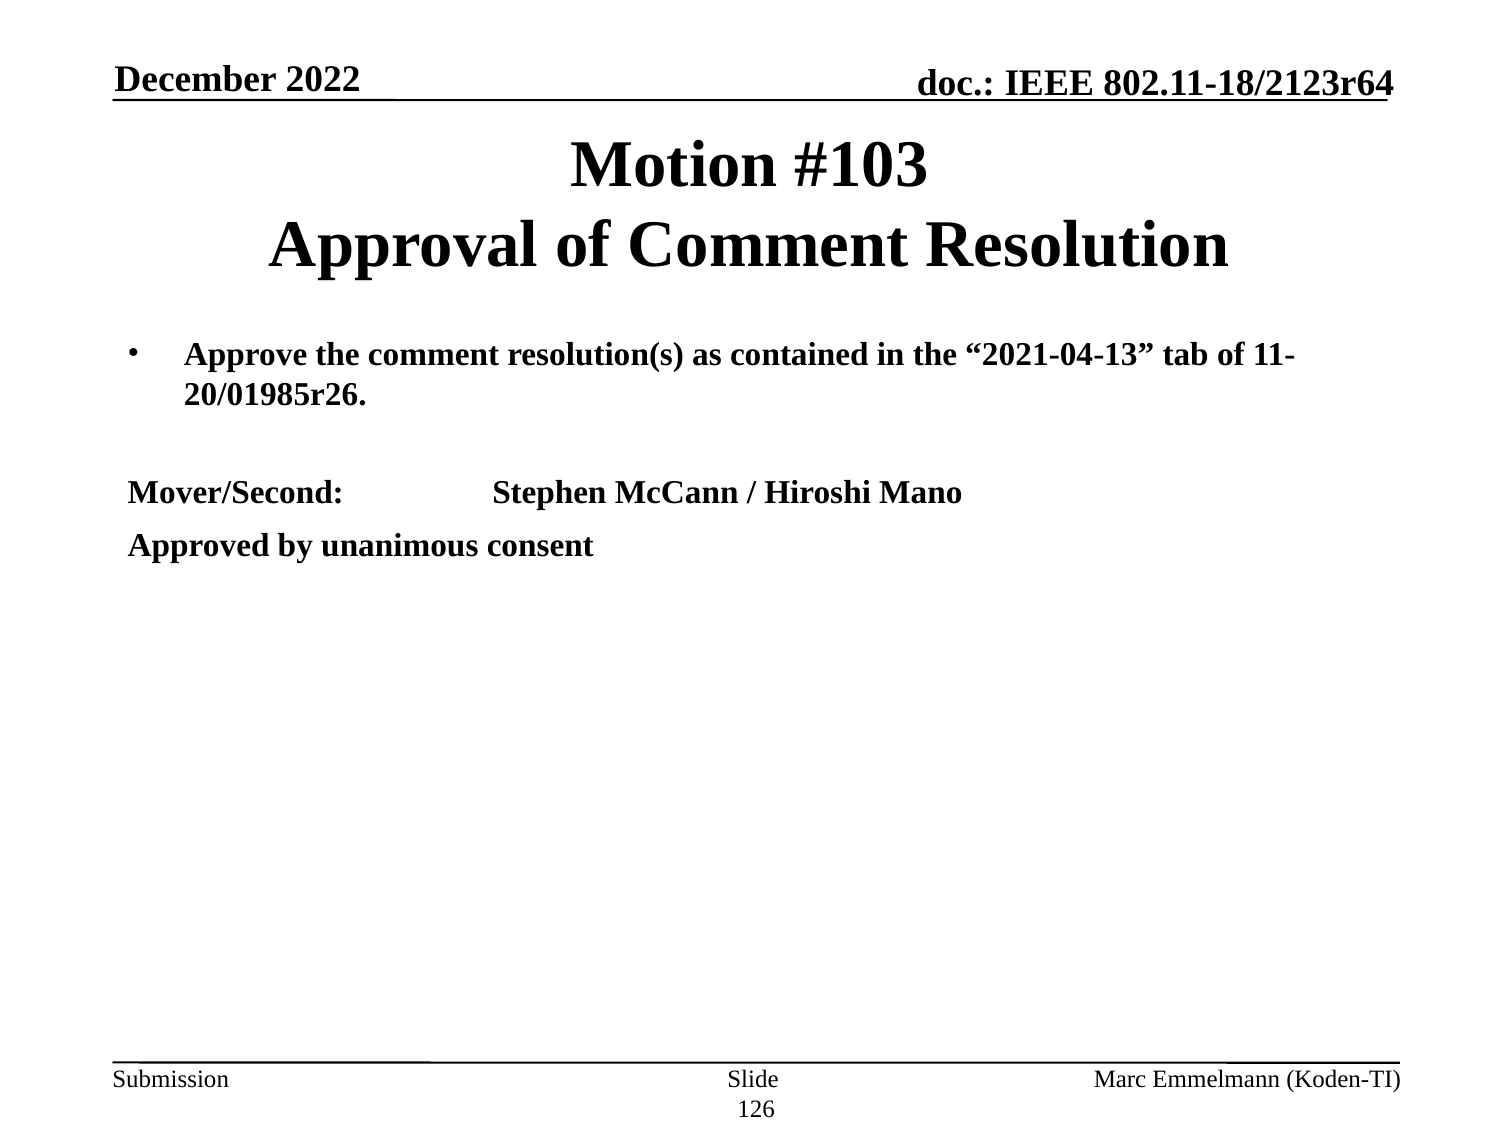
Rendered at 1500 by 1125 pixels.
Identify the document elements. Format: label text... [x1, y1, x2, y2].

slide_number Slide 126 [712, 1061, 800, 1123]
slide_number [114, 54, 423, 100]
title Motion #103 Approval of Comment Resolution [112, 112, 1388, 288]
footer Marc Emmelmann (Koden-TI) [878, 1061, 1402, 1093]
list Approve the comment resolution(s) as contained in the “2021-04-13” tab of 11-20/01985r26. Mover/Second: Stephen McCann / Hiroshi Mano Approved by unanimous consent [112, 324, 1388, 1000]
